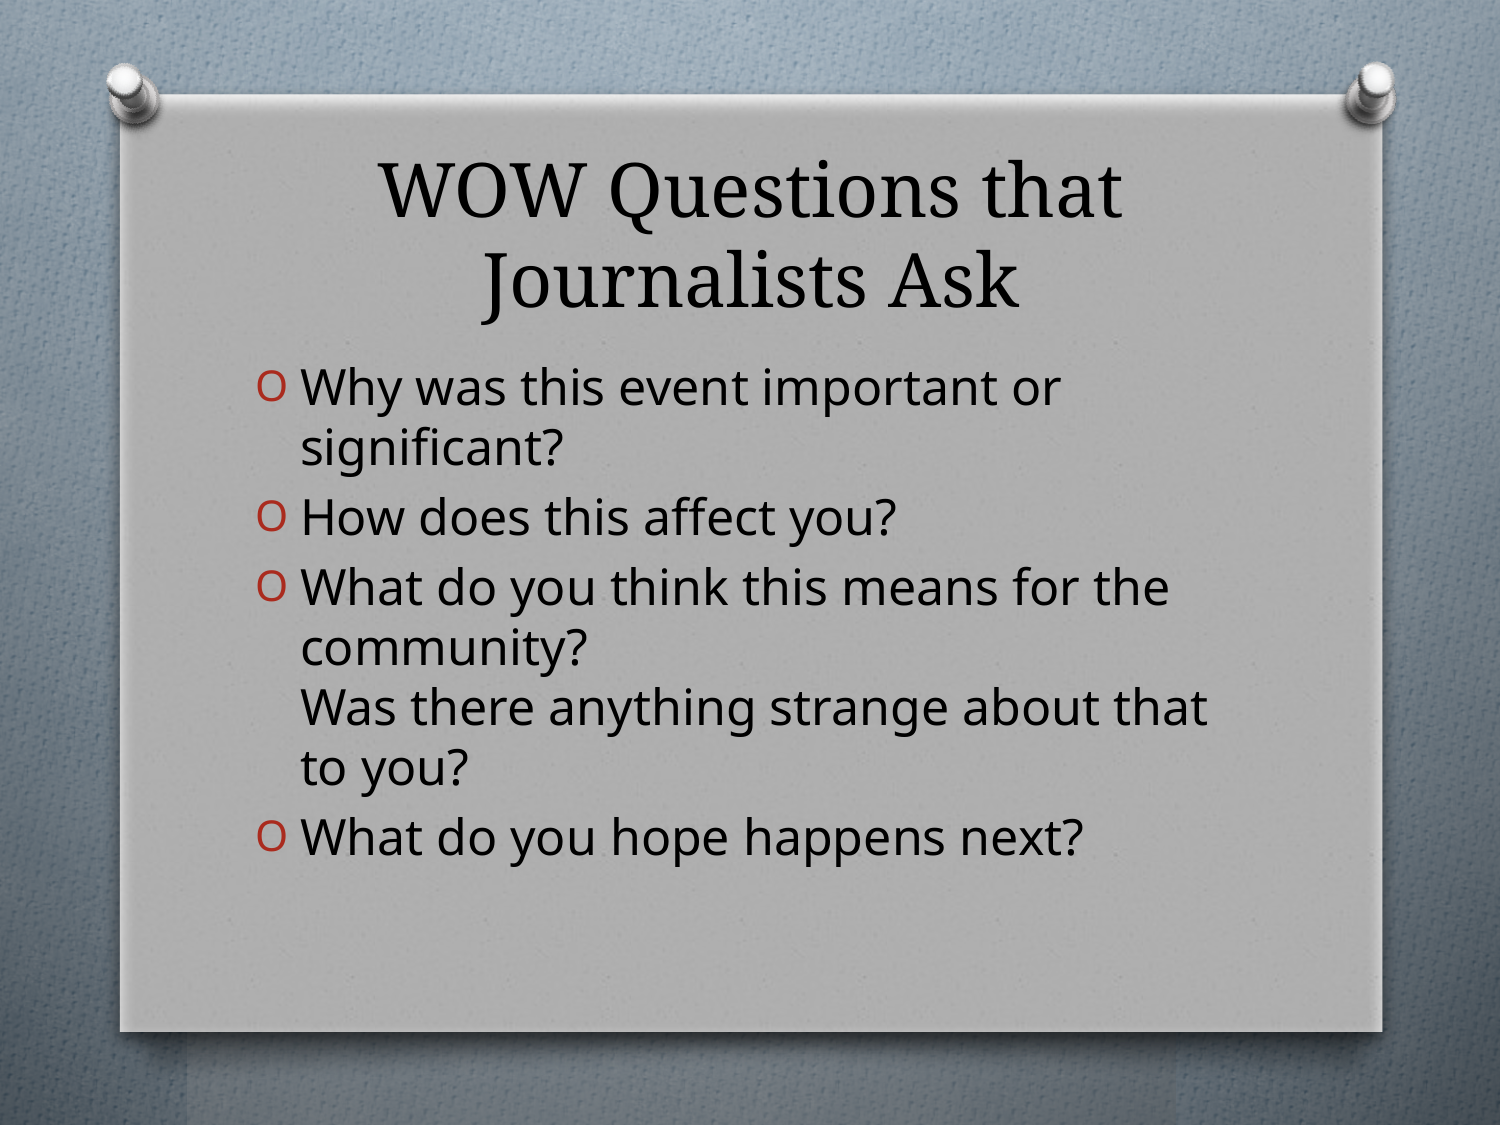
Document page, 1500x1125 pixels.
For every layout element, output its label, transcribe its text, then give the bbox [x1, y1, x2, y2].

title WOW Questions that Journalists Ask [179, 134, 1323, 332]
picture [1317, 35, 1439, 156]
list Why was this event important or significant? How does this affect you? What do you think this means for the community? Was there anything strange about that to you? What do you hope happens next? [240, 347, 1257, 939]
picture [75, 29, 198, 153]
